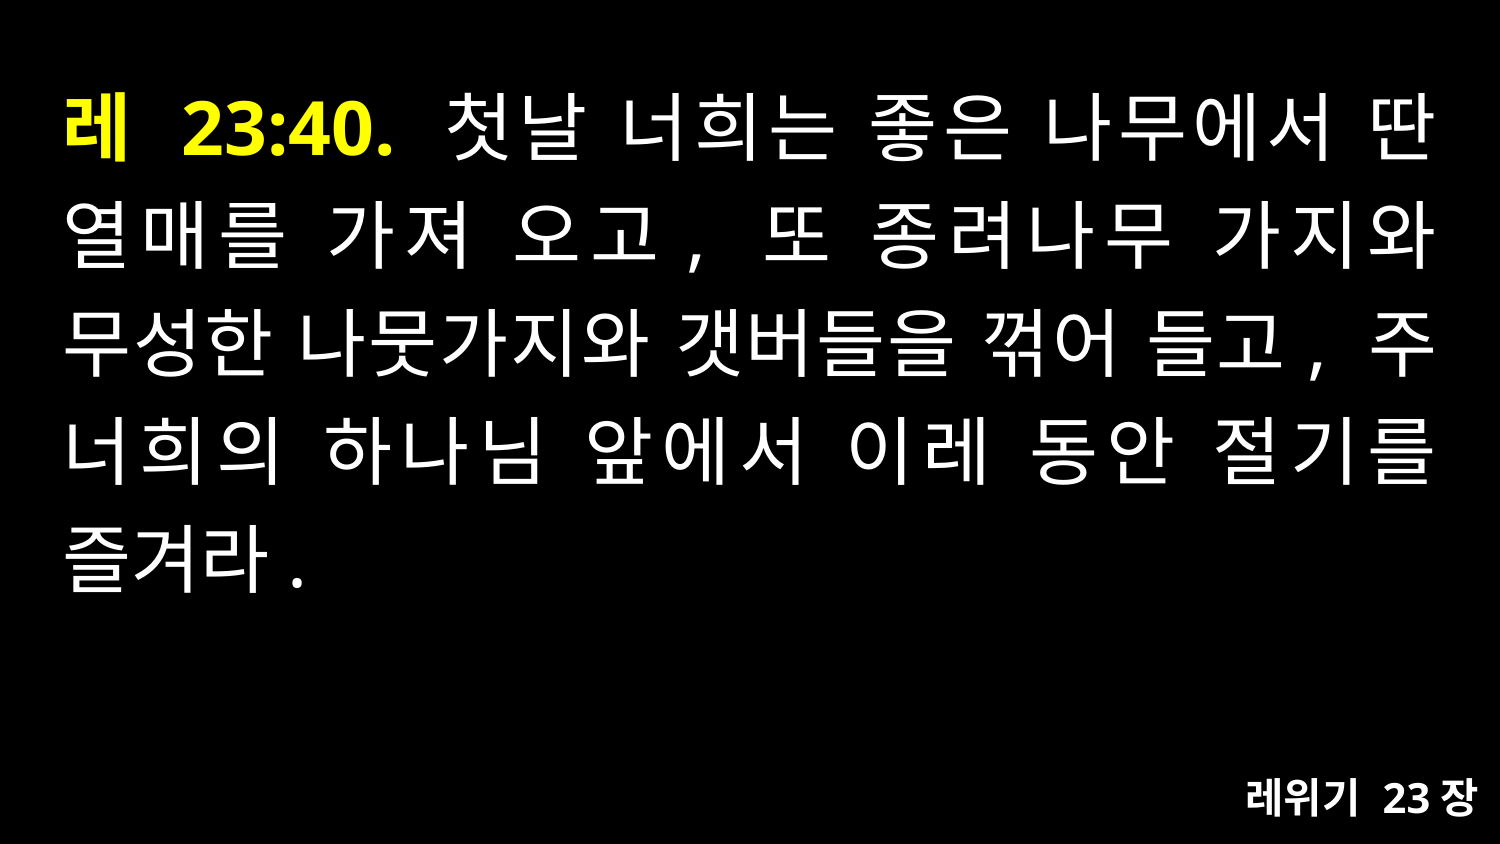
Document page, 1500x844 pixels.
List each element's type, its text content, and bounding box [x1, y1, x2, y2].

subtitle 레위기 23장 [916, 770, 1500, 844]
title 레 23:40. 첫날 너희는 좋은 나무에서 딴 열매를 가져 오고, 또 종려나무 가지와 무성한 나뭇가지와 갯버들을 꺾어 들고, 주 너희의 하나님 앞에서 이레 동안 절기를 즐겨라. [0, 0, 1500, 844]
